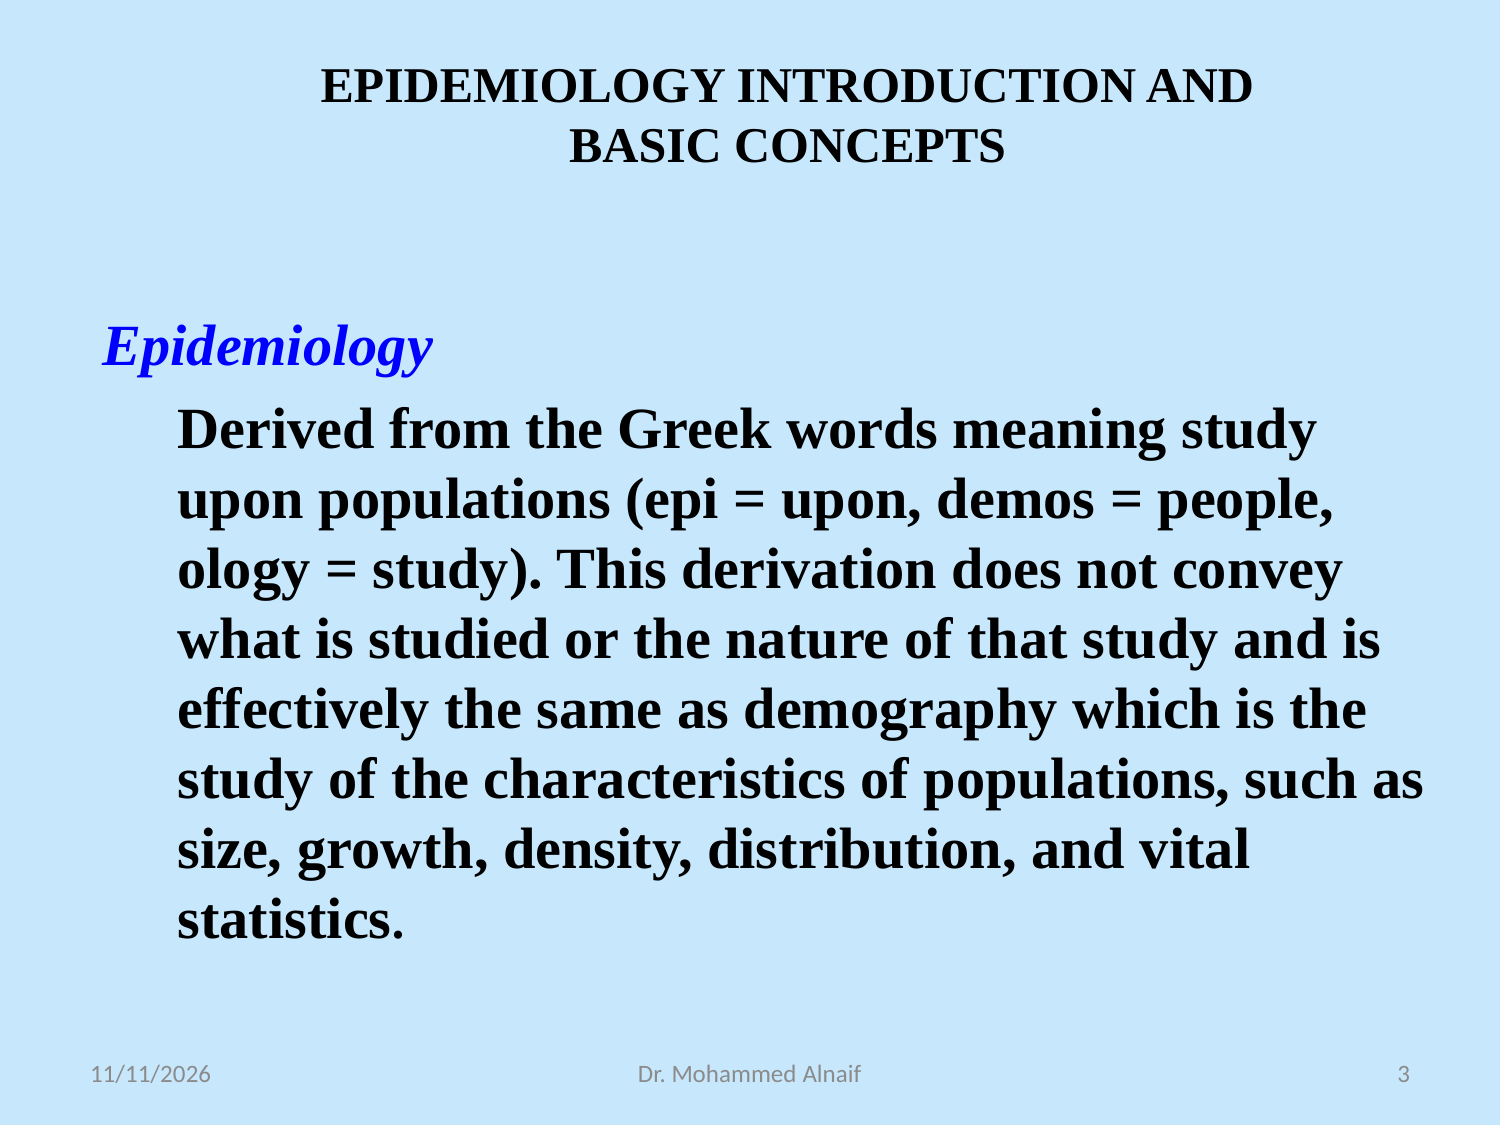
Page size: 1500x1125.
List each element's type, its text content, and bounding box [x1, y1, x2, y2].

footer Dr. Mohammed Alnaif [512, 1042, 988, 1103]
title EPIDEMIOLOGY INTRODUCTION AND BASIC CONCEPTS [150, 50, 1425, 175]
slide_number 3 [1074, 1042, 1425, 1103]
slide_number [75, 1042, 425, 1103]
subtitle Epidemiology Derived from the Greek words meaning study upon populations (epi = upon, demos = people, ology = study). This derivation does not convey what is studied or the nature of that study and is effectively the same as demography which is the study of the characteristics of populations, such as size, growth, density, distribution, and vital statistics. [87, 299, 1450, 988]
